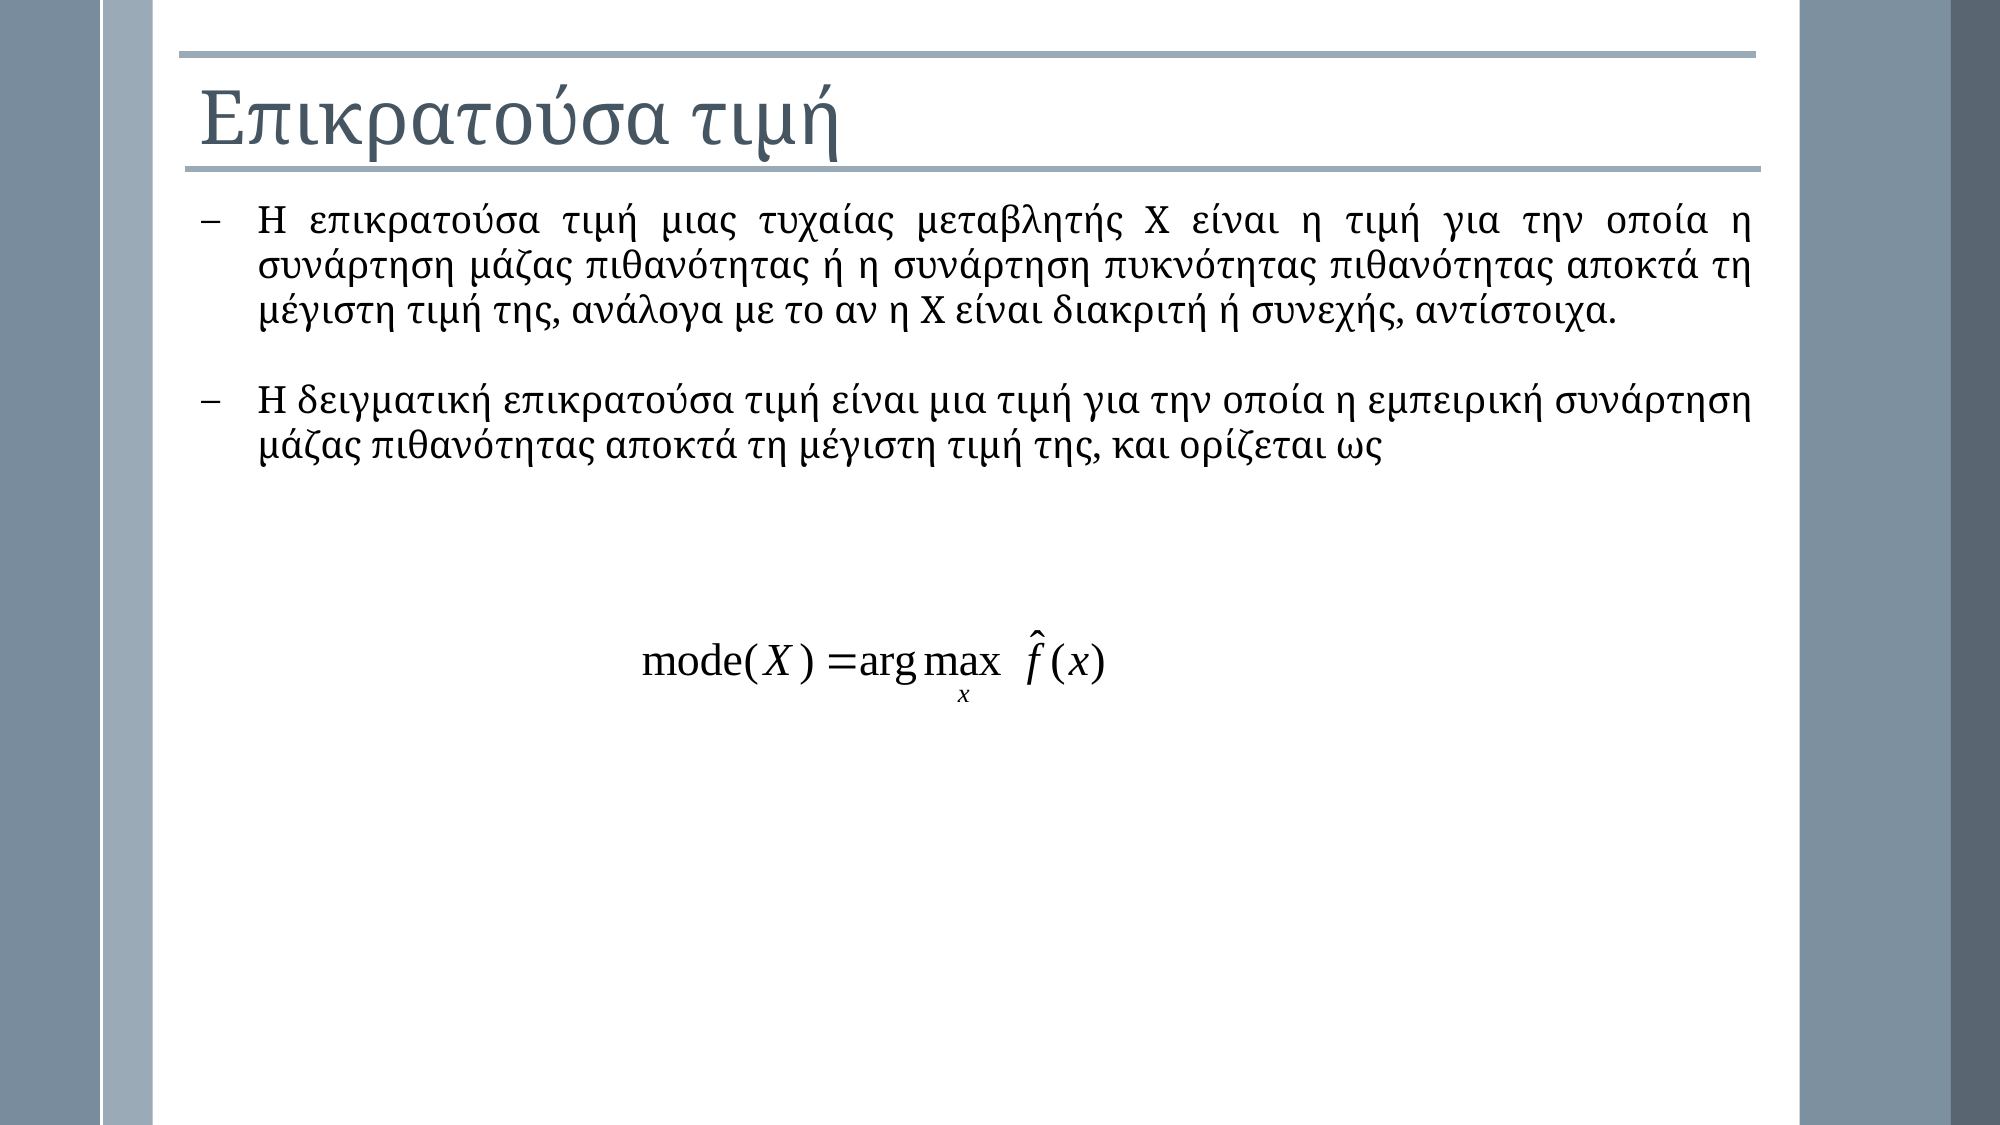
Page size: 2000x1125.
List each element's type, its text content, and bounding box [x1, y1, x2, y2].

text_box Επικρατούσα τιμή [184, 62, 1756, 167]
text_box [621, 621, 1114, 714]
text_box Η επικρατούσα τιμή μιας τυχαίας μεταβλητής X είναι η τιμή για την οποία η συνάρτηση μάζας πιθανότητας ή η συνάρτηση πυκνότητας πιθανότητας αποκτά τη μέγιστη τιμή της, ανάλογα με το αν η X είναι διακριτή ή συνεχής, αντίστοιχα. Η δειγματική επικρατούσα τιμή είναι μια τιμή για την οποία η εμπειρική συνάρτηση μάζας πιθανότητας αποκτά τη μέγιστη τιμή της, και ορίζεται ως [186, 188, 1770, 568]
